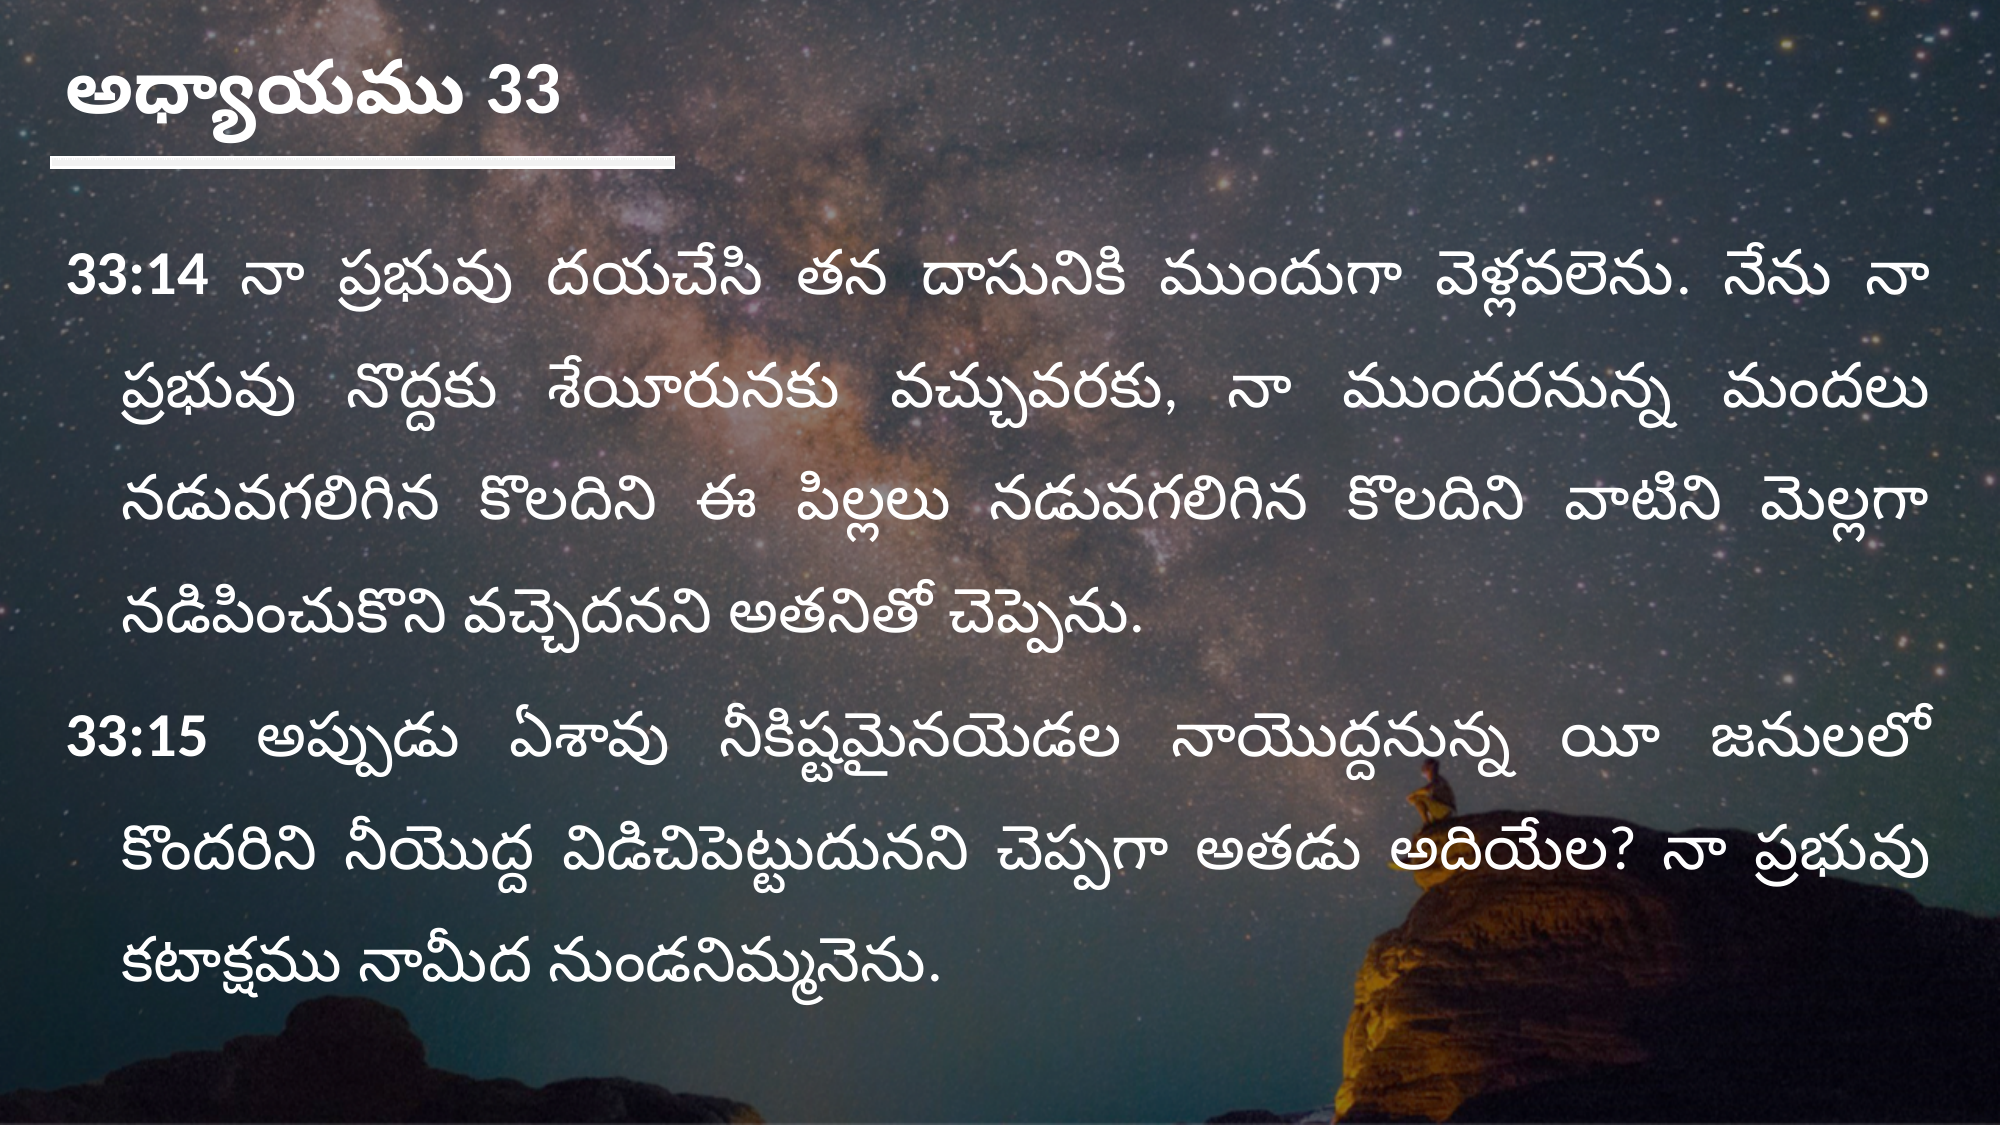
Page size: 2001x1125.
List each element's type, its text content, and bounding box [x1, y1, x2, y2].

picture [0, 0, 2000, 1125]
list 33:14 నా ప్రభువు దయచేసి తన దాసునికి ముందుగా వెళ్లవలెను. నేను నా ప్రభువు నొద్దకు శేయీరునకు వచ్చువరకు, నా ముందరనున్న మందలు నడువగలిగిన కొలదిని ఈ పిల్లలు నడువగలిగిన కొలదిని వాటిని మెల్లగా నడిపించుకొని వచ్చెదనని అతనితో చెప్పెను. 33:15 అప్పుడు ఏశావు నీకిష్టమైనయెడల నాయొద్దనున్న యీ జనులలో కొందరిని నీయొద్ద విడిచిపెట్టుదునని చెప్పగా అతడు అదియేల? నా ప్రభువు కటాక్షము నామీద నుండనిమ్మనెను. [50, 187, 1946, 1063]
title అధ్యాయము 33 [50, 0, 1925, 167]
